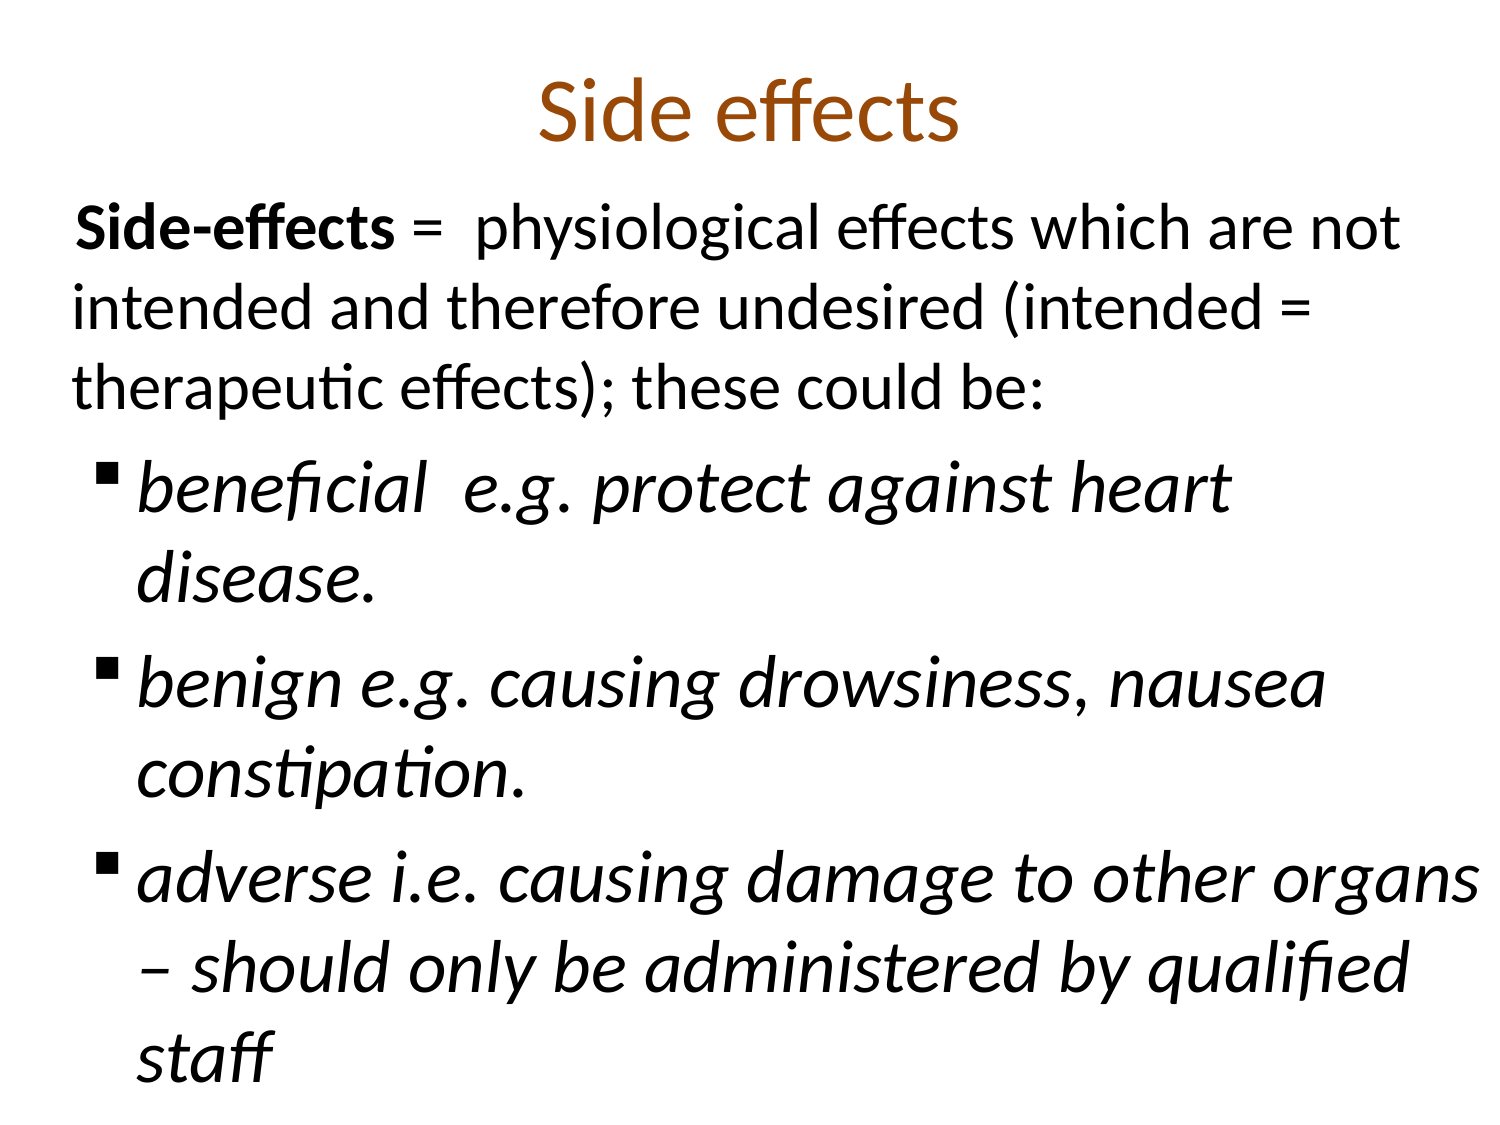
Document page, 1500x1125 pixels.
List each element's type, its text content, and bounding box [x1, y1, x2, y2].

list Side-effects = physiological effects which are not intended and therefore undesired (intended = therapeutic effects); these could be: beneficial e.g. protect against heart disease. benign e.g. causing drowsiness, nausea constipation. adverse i.e. causing damage to other organs – should only be administered by qualified staff [0, 175, 1500, 1035]
title Side effects [75, 34, 1425, 175]
